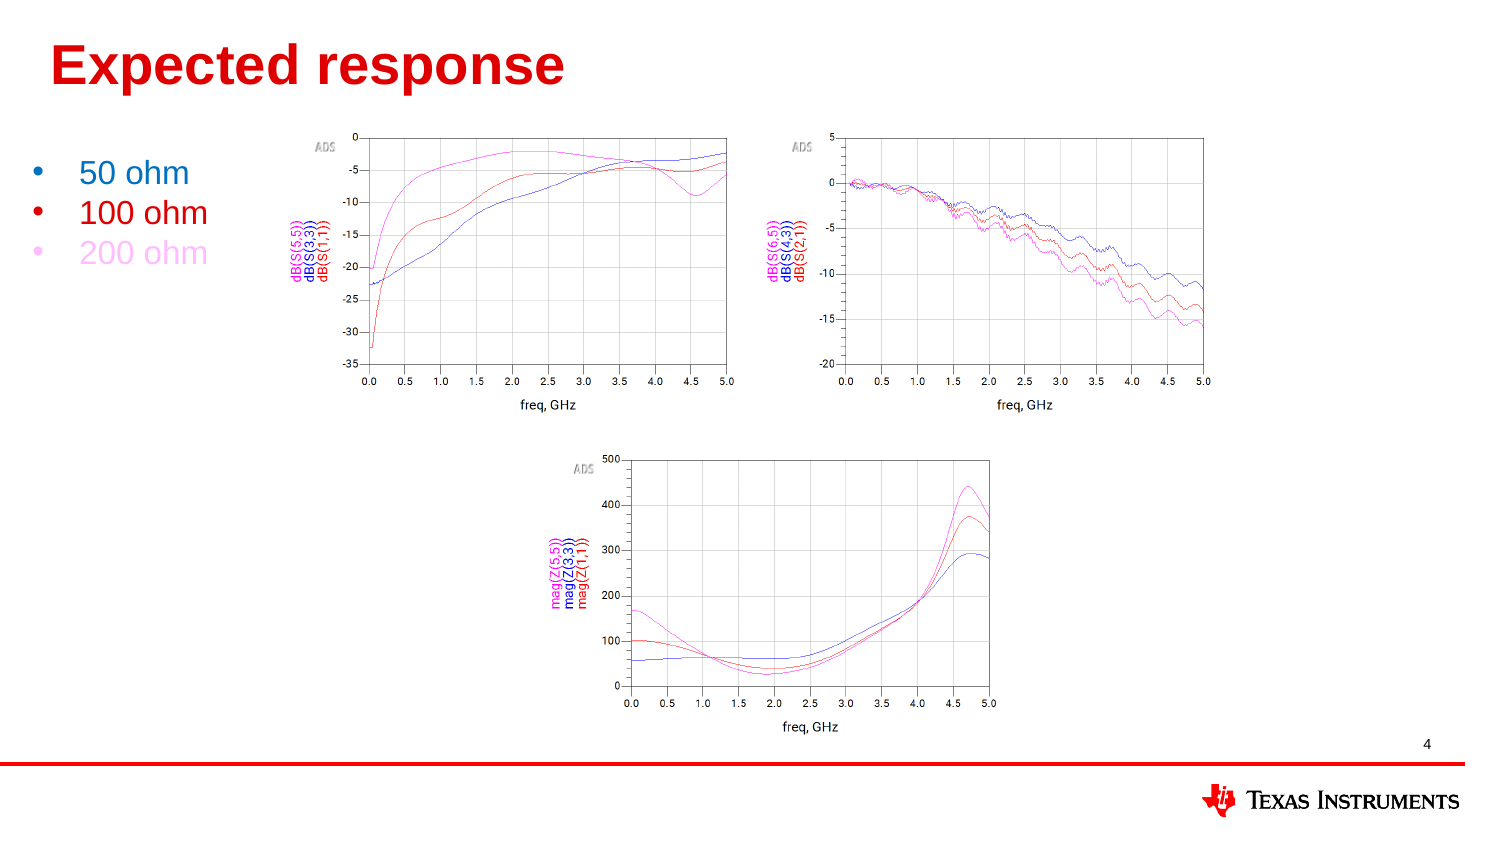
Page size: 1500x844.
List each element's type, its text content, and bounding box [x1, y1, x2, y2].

text_box 50 ohm 100 ohm 200 ohm [17, 144, 274, 279]
picture [1202, 784, 1459, 817]
slide_number 4 [1093, 728, 1444, 755]
title Expected response [37, 17, 1426, 119]
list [279, 128, 1219, 738]
